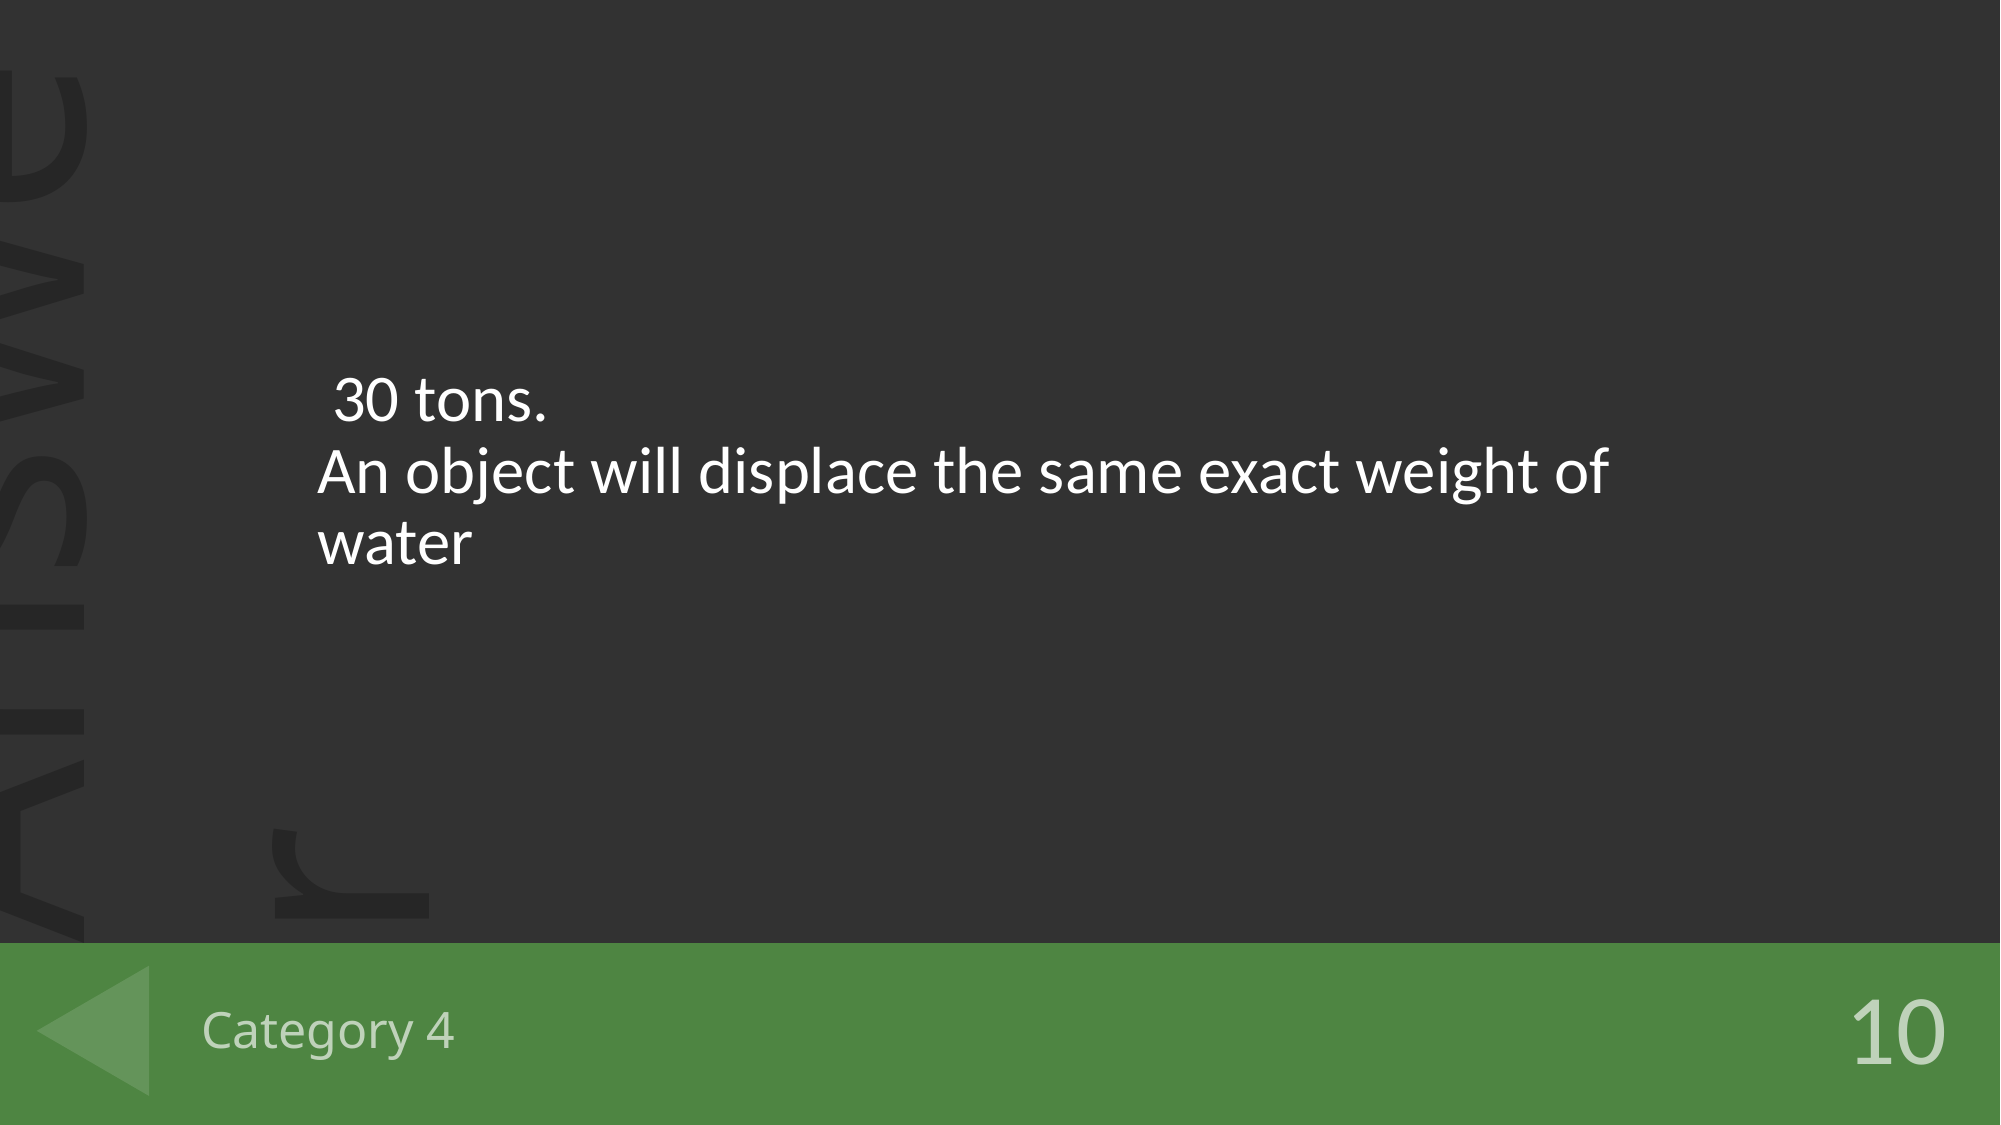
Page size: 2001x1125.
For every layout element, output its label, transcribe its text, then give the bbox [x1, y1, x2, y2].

title Category 4 [185, 967, 1494, 1097]
list 30 tons. An object will displace the same exact weight of water [302, 307, 1760, 636]
list 10 [1494, 967, 1963, 1097]
